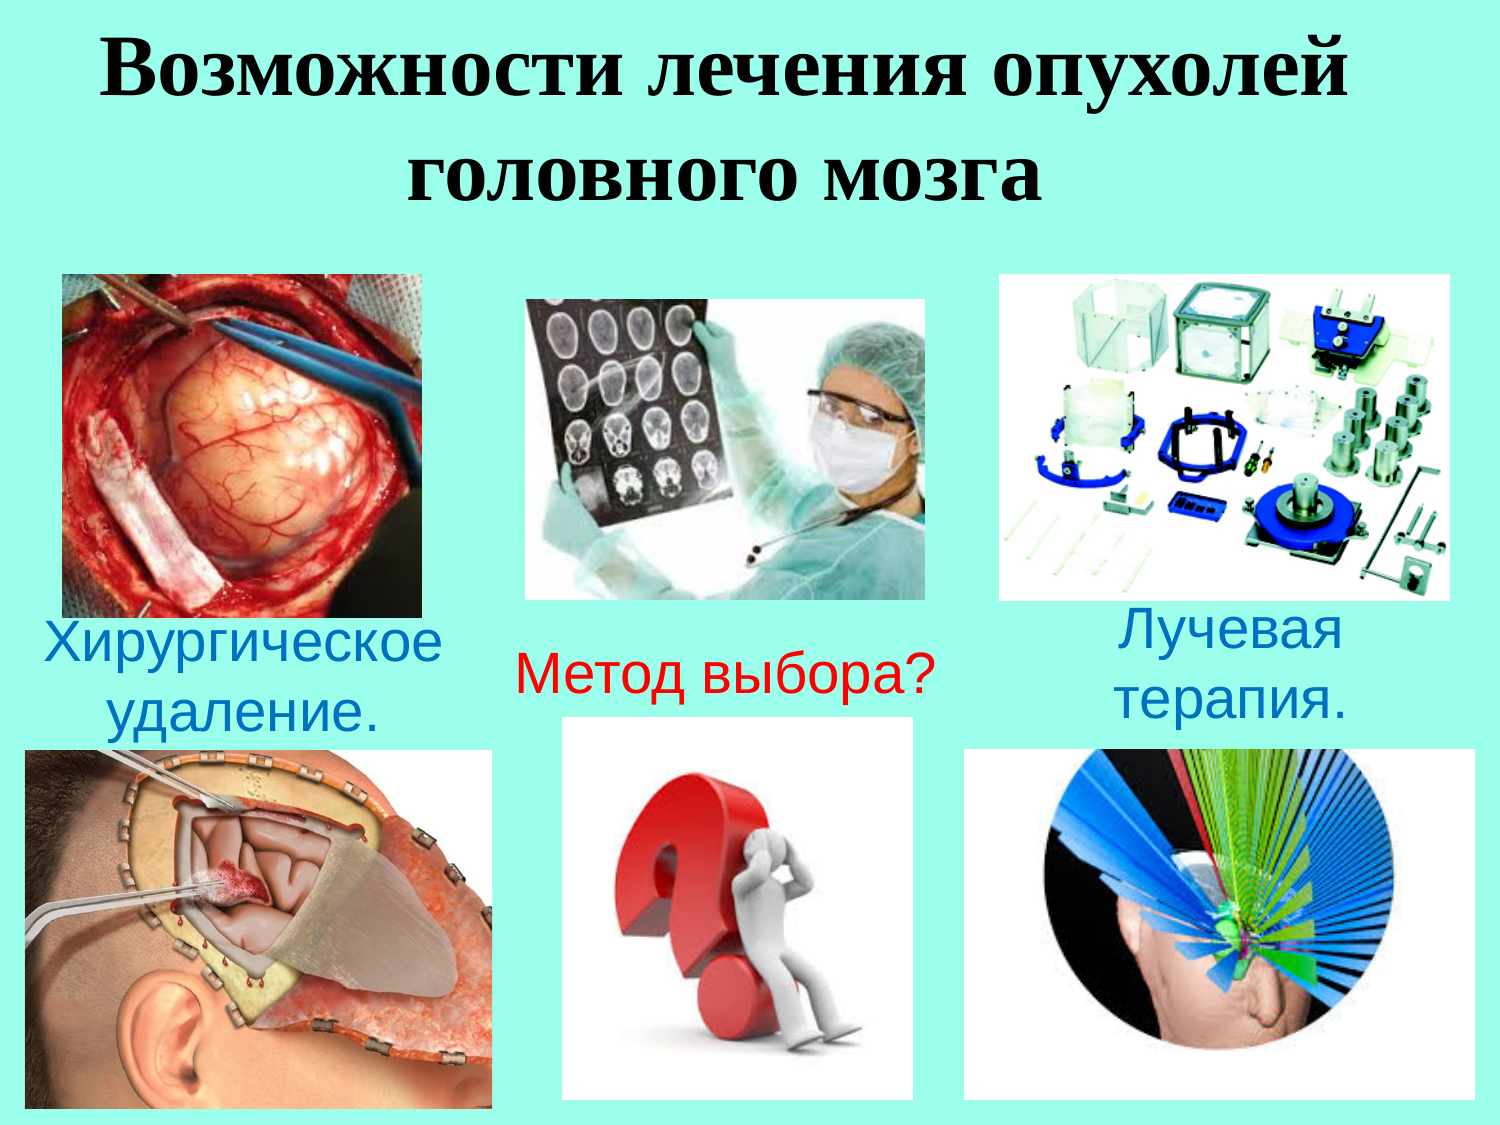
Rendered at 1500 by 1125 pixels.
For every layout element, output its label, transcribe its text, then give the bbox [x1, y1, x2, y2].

text_box Лучевая терапия. [1037, 610, 1425, 738]
title Возможности лечения опухолей головного мозга [0, 50, 1450, 226]
picture [524, 299, 926, 601]
picture [562, 717, 913, 1101]
picture [999, 274, 1451, 601]
picture [24, 749, 493, 1110]
picture [62, 274, 423, 618]
text_box Метод выбора? [500, 637, 1000, 713]
picture [964, 749, 1476, 1101]
text_box Хирургическое удаление. [0, 624, 488, 750]
